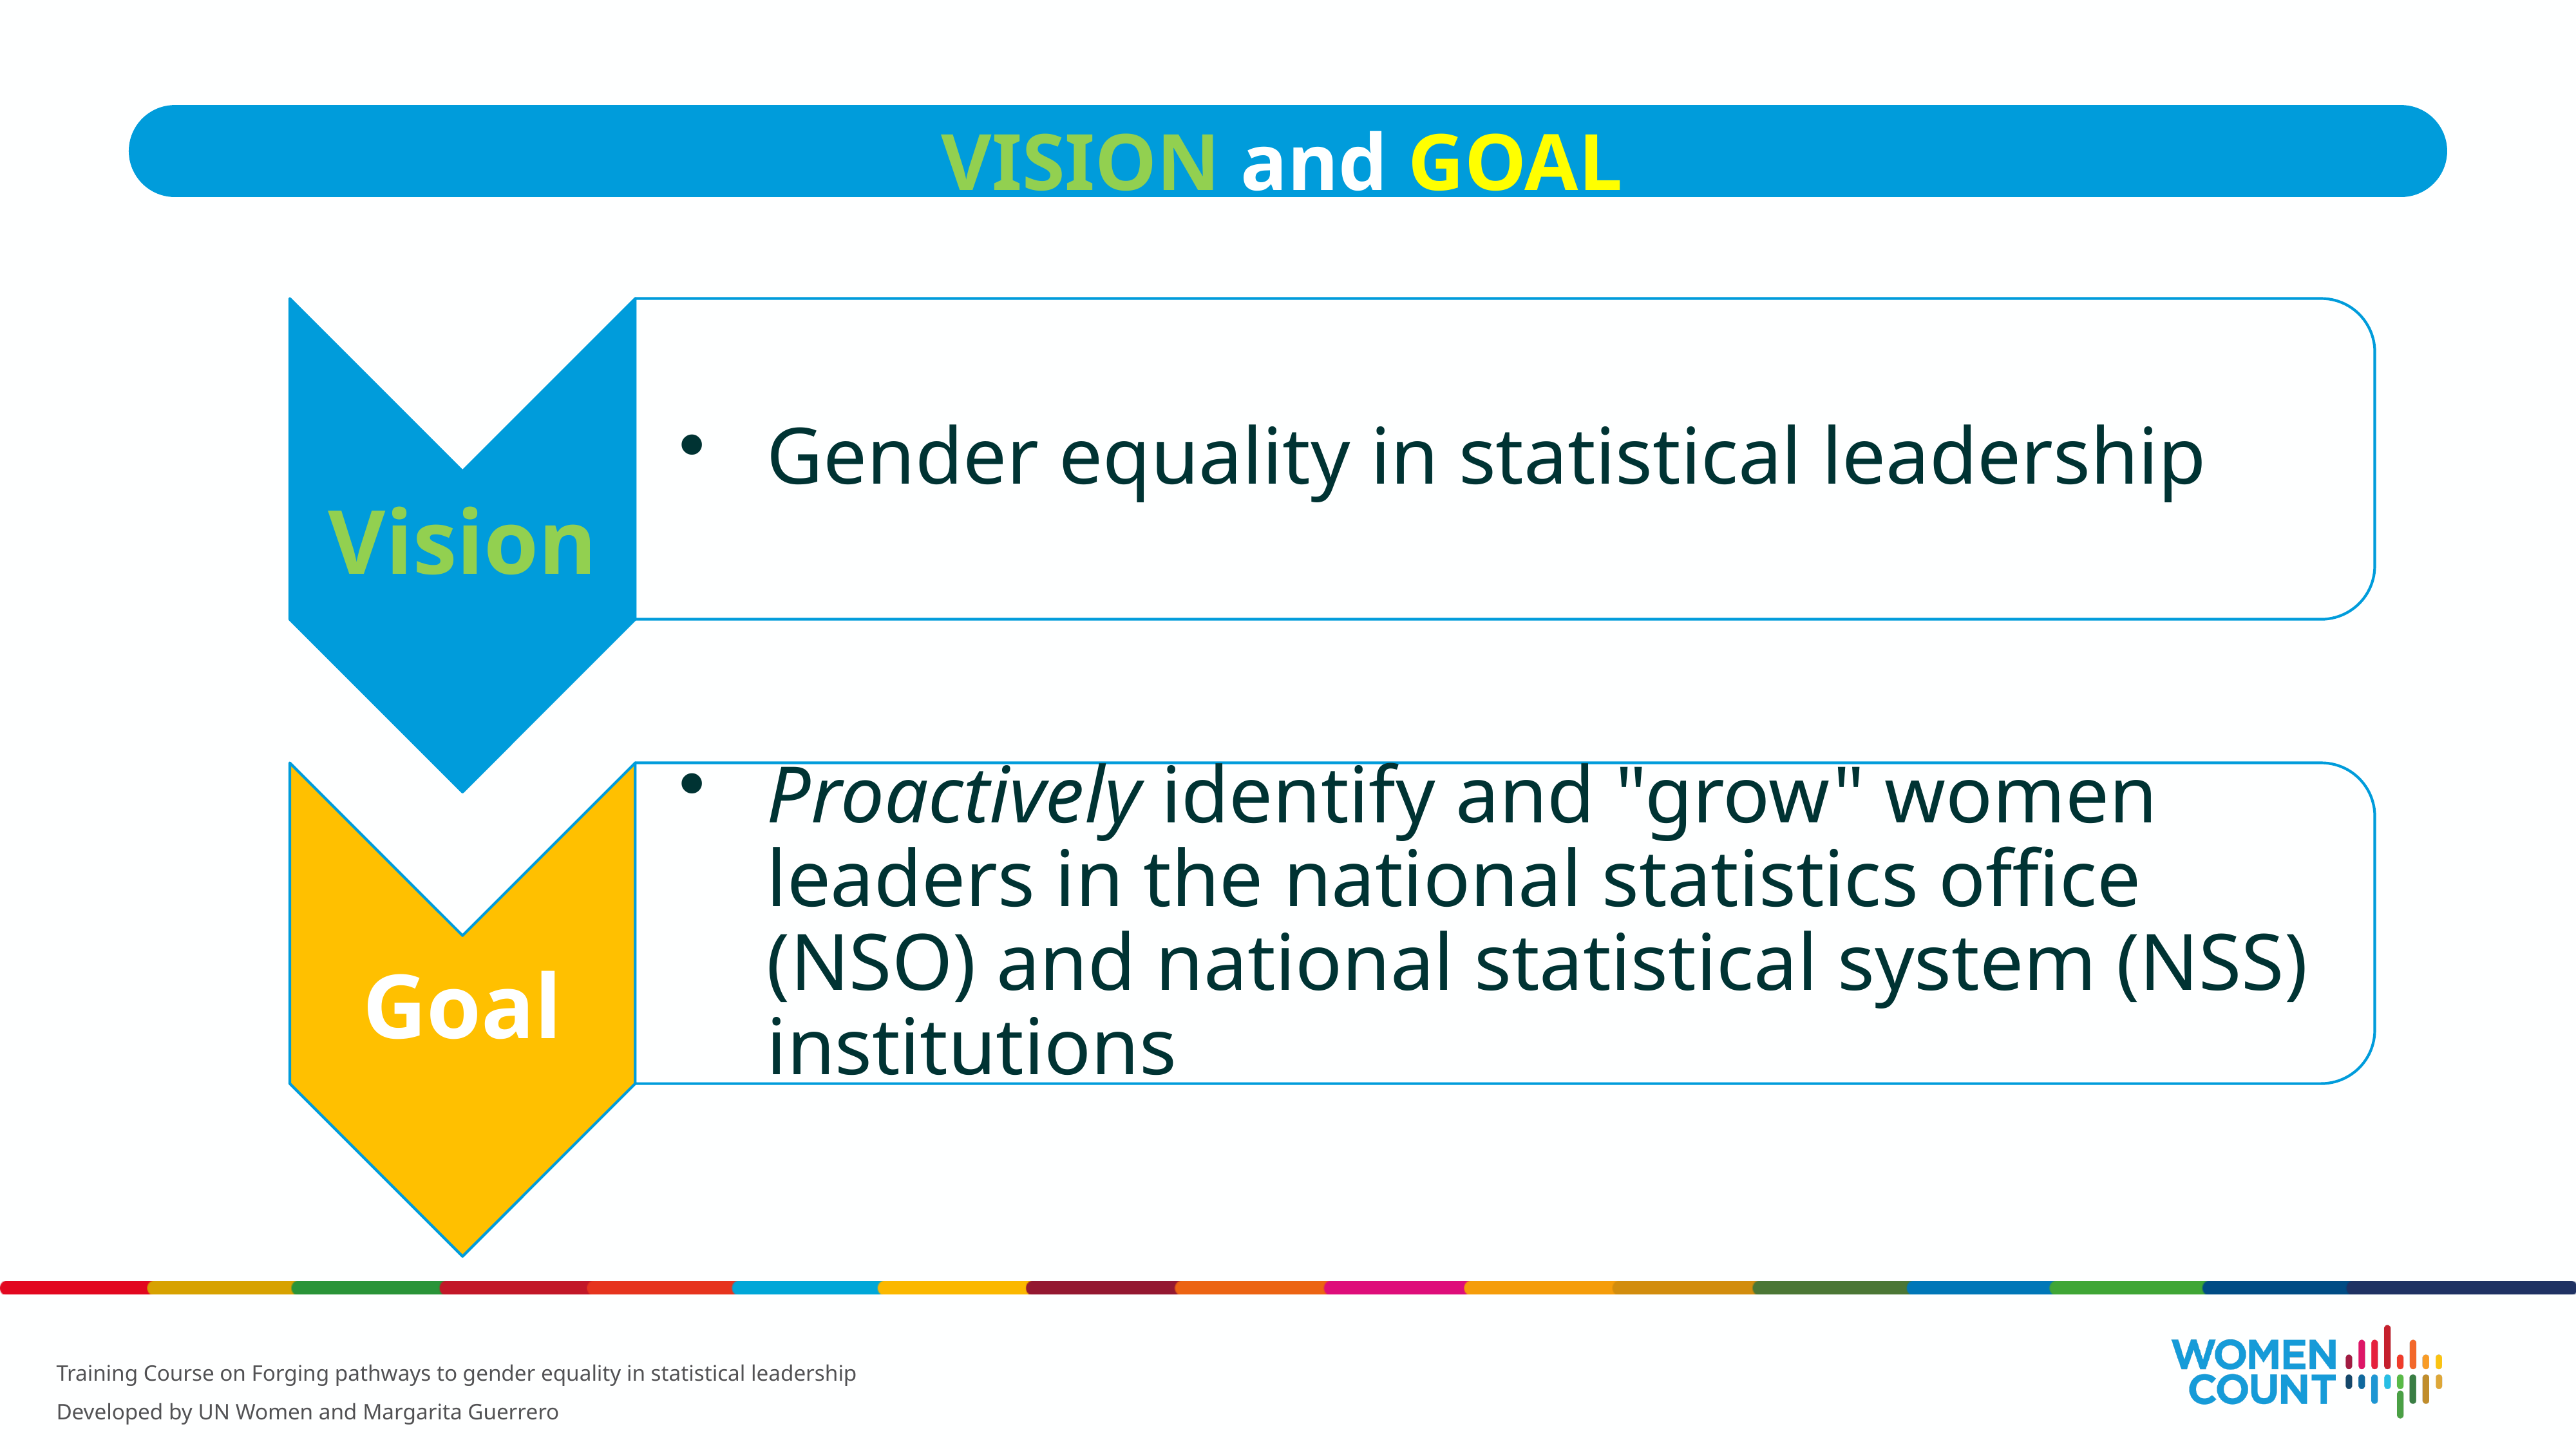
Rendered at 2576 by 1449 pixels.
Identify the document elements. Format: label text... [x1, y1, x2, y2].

list VISION and GOAL [153, 112, 2411, 211]
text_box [289, 298, 2375, 1257]
text_box Training Course on Forging pathways to gender equality in statistical leadership Developed by UN Women and Margarita Guerrero [56, 1347, 1658, 1449]
